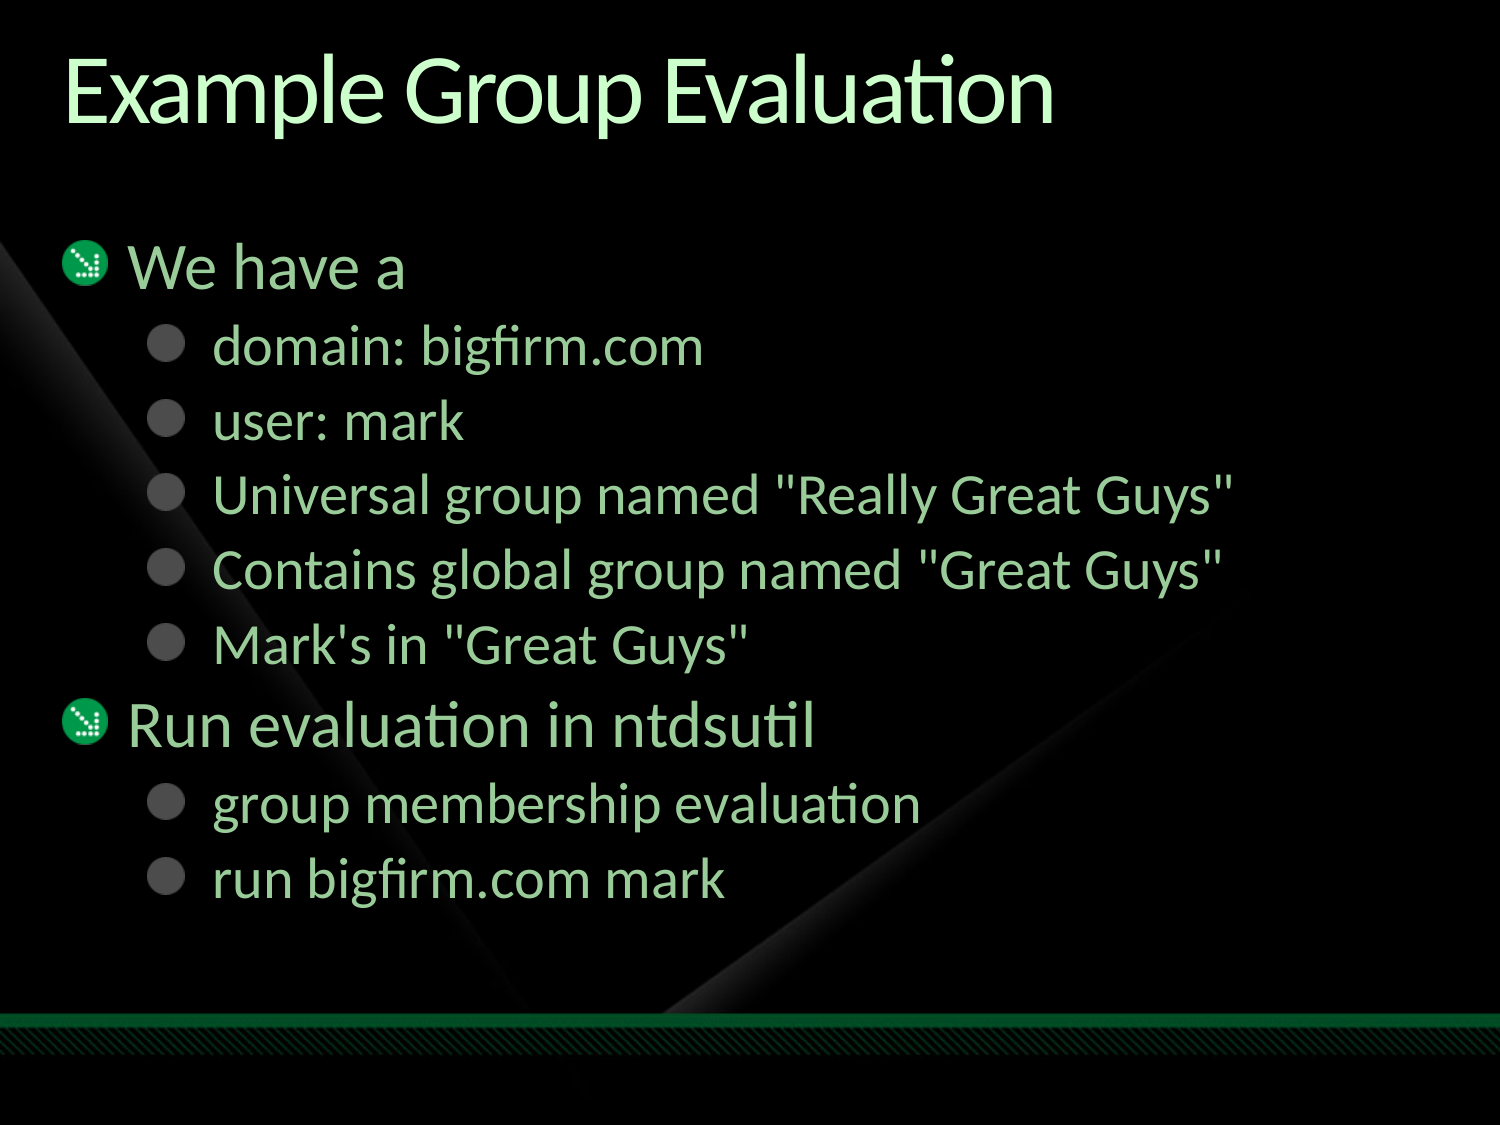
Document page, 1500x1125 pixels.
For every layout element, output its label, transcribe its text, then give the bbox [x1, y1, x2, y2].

title Example Group Evaluation [62, 37, 1438, 147]
picture [0, 0, 1500, 1125]
list We have a domain: bigfirm.com user: mark Universal group named "Really Great Guys" Contains global group named "Great Guys" Mark's in "Great Guys" Run evaluation in ntdsutil group membership evaluation run bigfirm.com mark [62, 231, 1438, 595]
